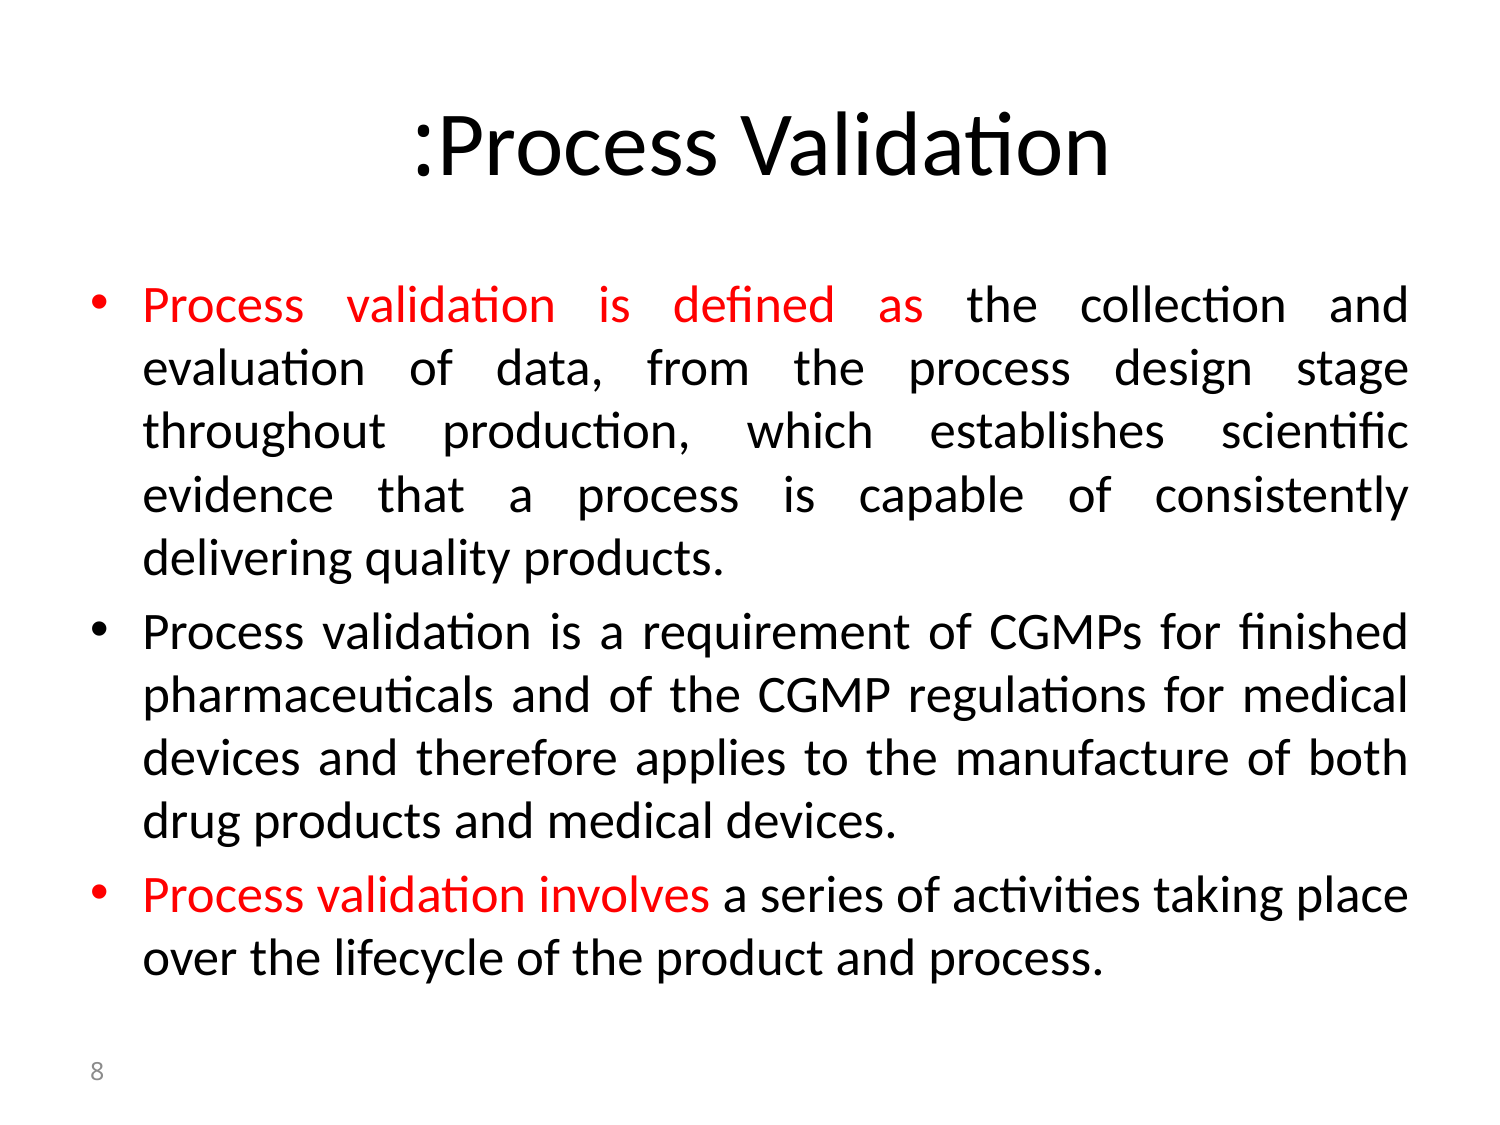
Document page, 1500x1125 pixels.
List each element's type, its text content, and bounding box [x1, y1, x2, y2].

title Process Validation: [75, 45, 1425, 233]
slide_number 8 [75, 1042, 425, 1103]
list Process validation is defined as the collection and evaluation of data, from the process design stage throughout production, which establishes scientific evidence that a process is capable of consistently delivering quality products. Process validation is a requirement of CGMPs for finished pharmaceuticals and of the CGMP regulations for medical devices and therefore applies to the manufacture of both drug products and medical devices. Process validation involves a series of activities taking place over the lifecycle of the product and process. [75, 262, 1425, 1005]
